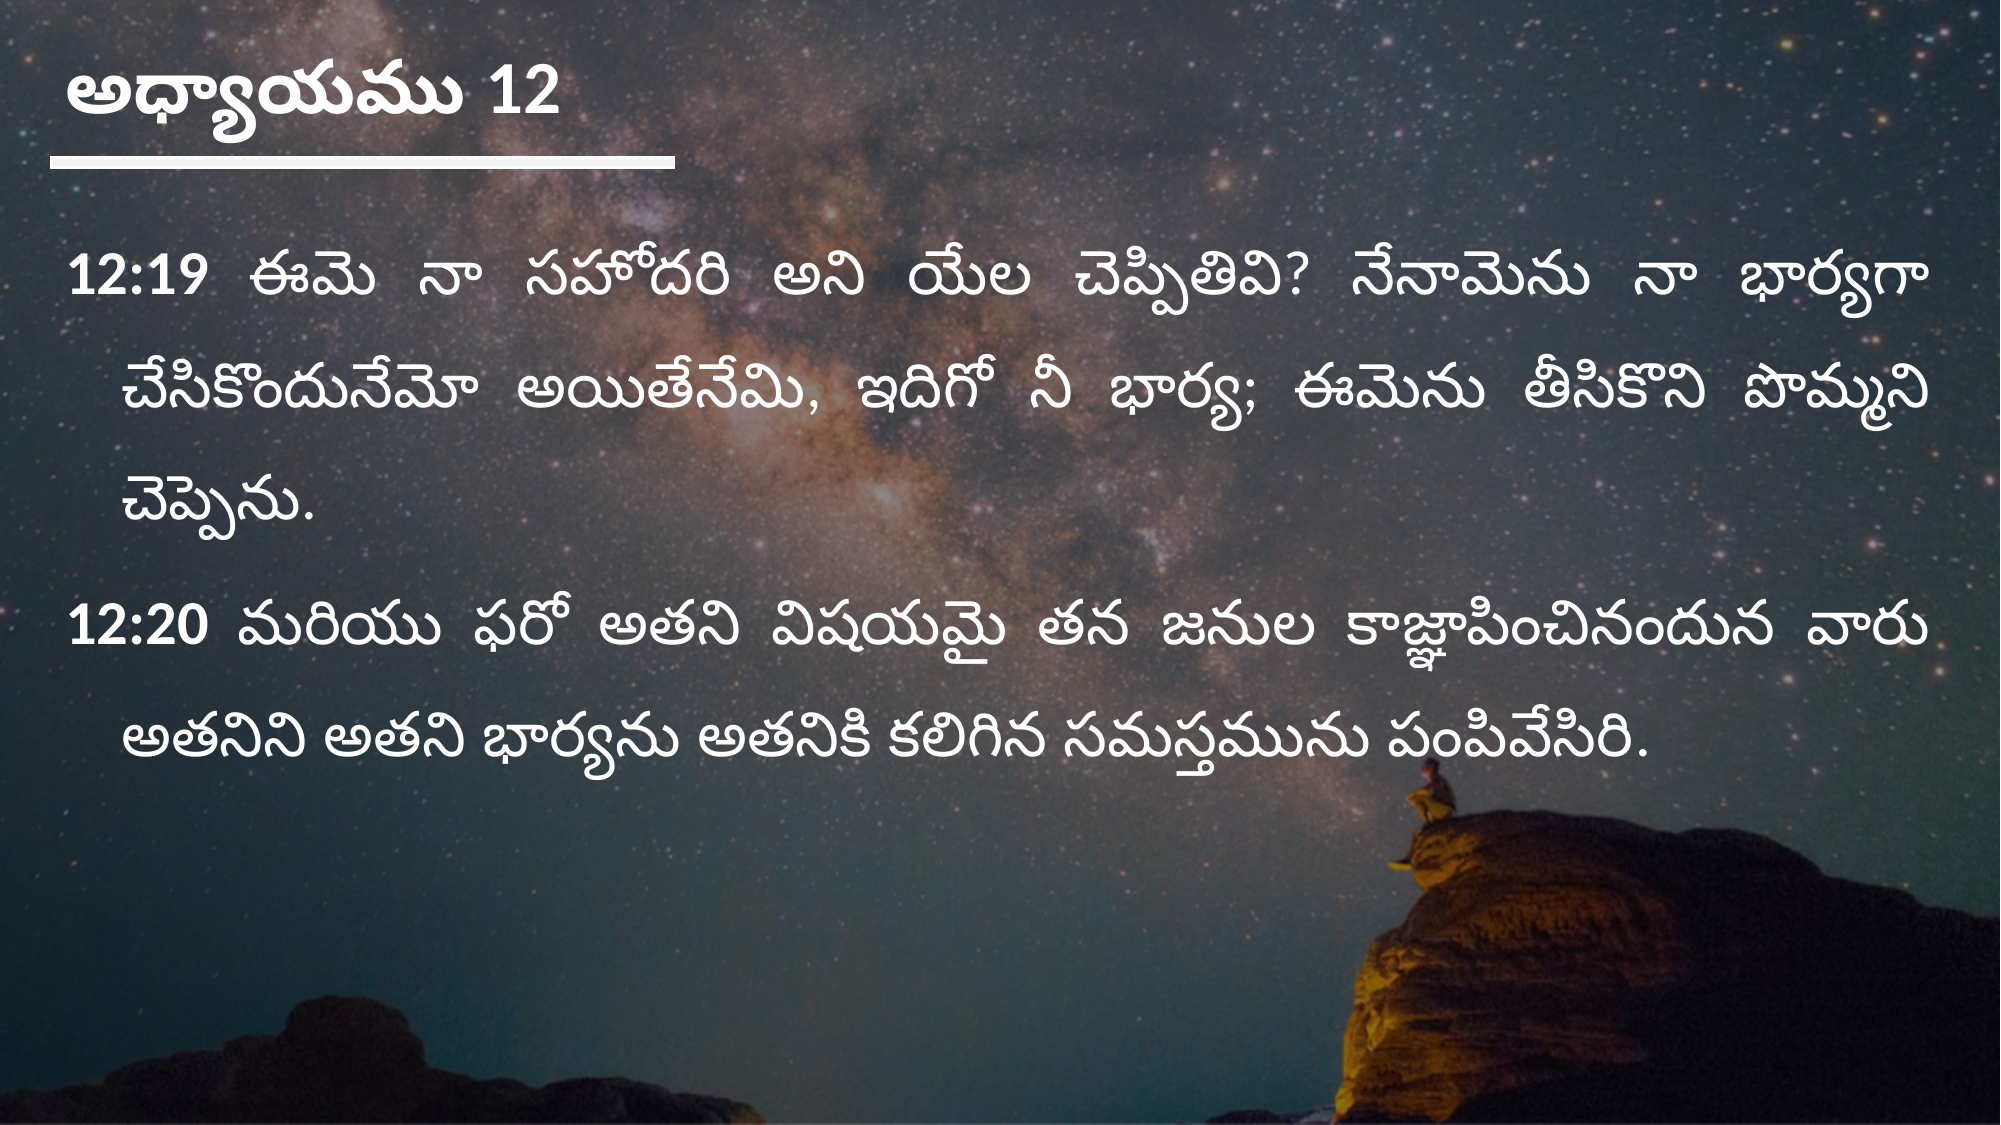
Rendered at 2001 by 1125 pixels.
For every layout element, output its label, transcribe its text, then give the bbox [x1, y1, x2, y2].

picture [0, 0, 2000, 1125]
list 12:19 ఈమె నా సహోదరి అని యేల చెప్పితివి? నేనామెను నా భార్యగా చేసికొందునేమో అయితేనేమి, ఇదిగో నీ భార్య; ఈమెను తీసికొని పొమ్మని చెప్పెను. 12:20 మరియు ఫరో అతని విషయమై తన జనుల కాజ్ఞాపించినందున వారు అతనిని అతని భార్యను అతనికి కలిగిన సమస్తమును పంపివేసిరి. [50, 187, 1946, 1063]
title అధ్యాయము 12 [50, 0, 1925, 167]
